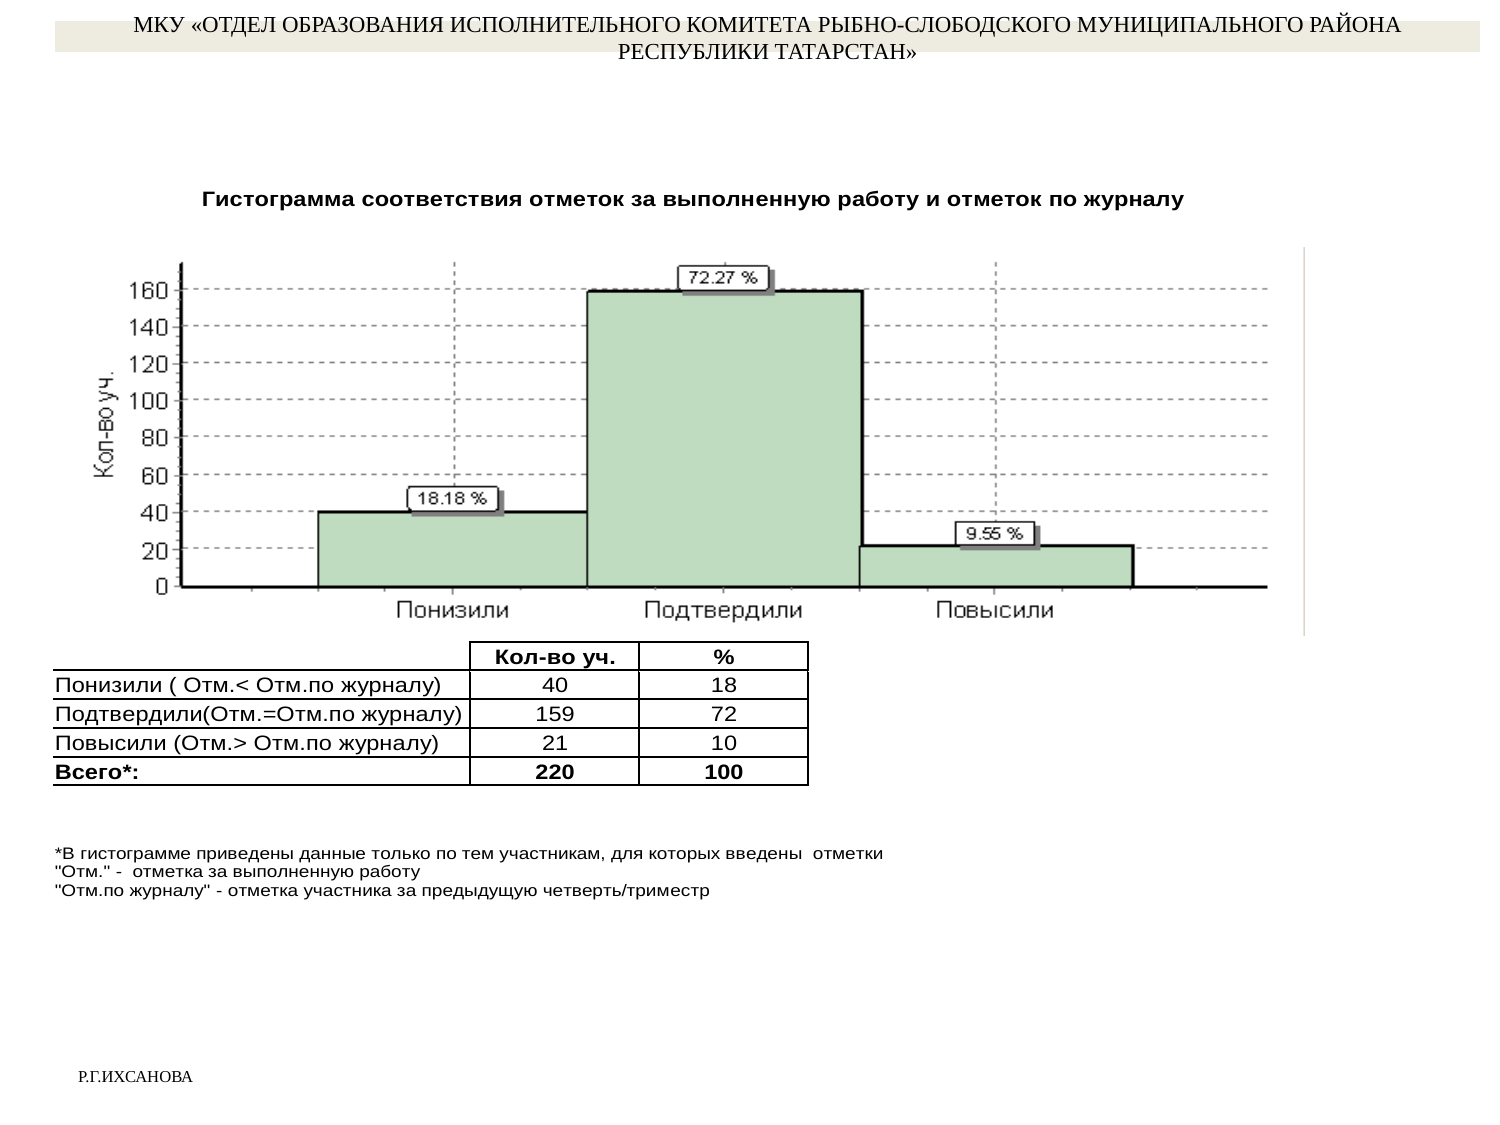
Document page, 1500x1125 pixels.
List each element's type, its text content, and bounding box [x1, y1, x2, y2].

text_box Р.Г.ИХСАНОВА [16, 1045, 256, 1108]
text_box МКУ «ОТДЕЛ ОБРАЗОВАНИЯ ИСПОЛНИТЕЛЬНОГО КОМИТЕТА РЫБНО-СЛОБОДСКОГО МУНИЦИПАЛЬНОГО РАЙОНА РЕСПУБЛИКИ ТАТАРСТАН» [51, 17, 1484, 57]
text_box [52, 149, 1436, 976]
